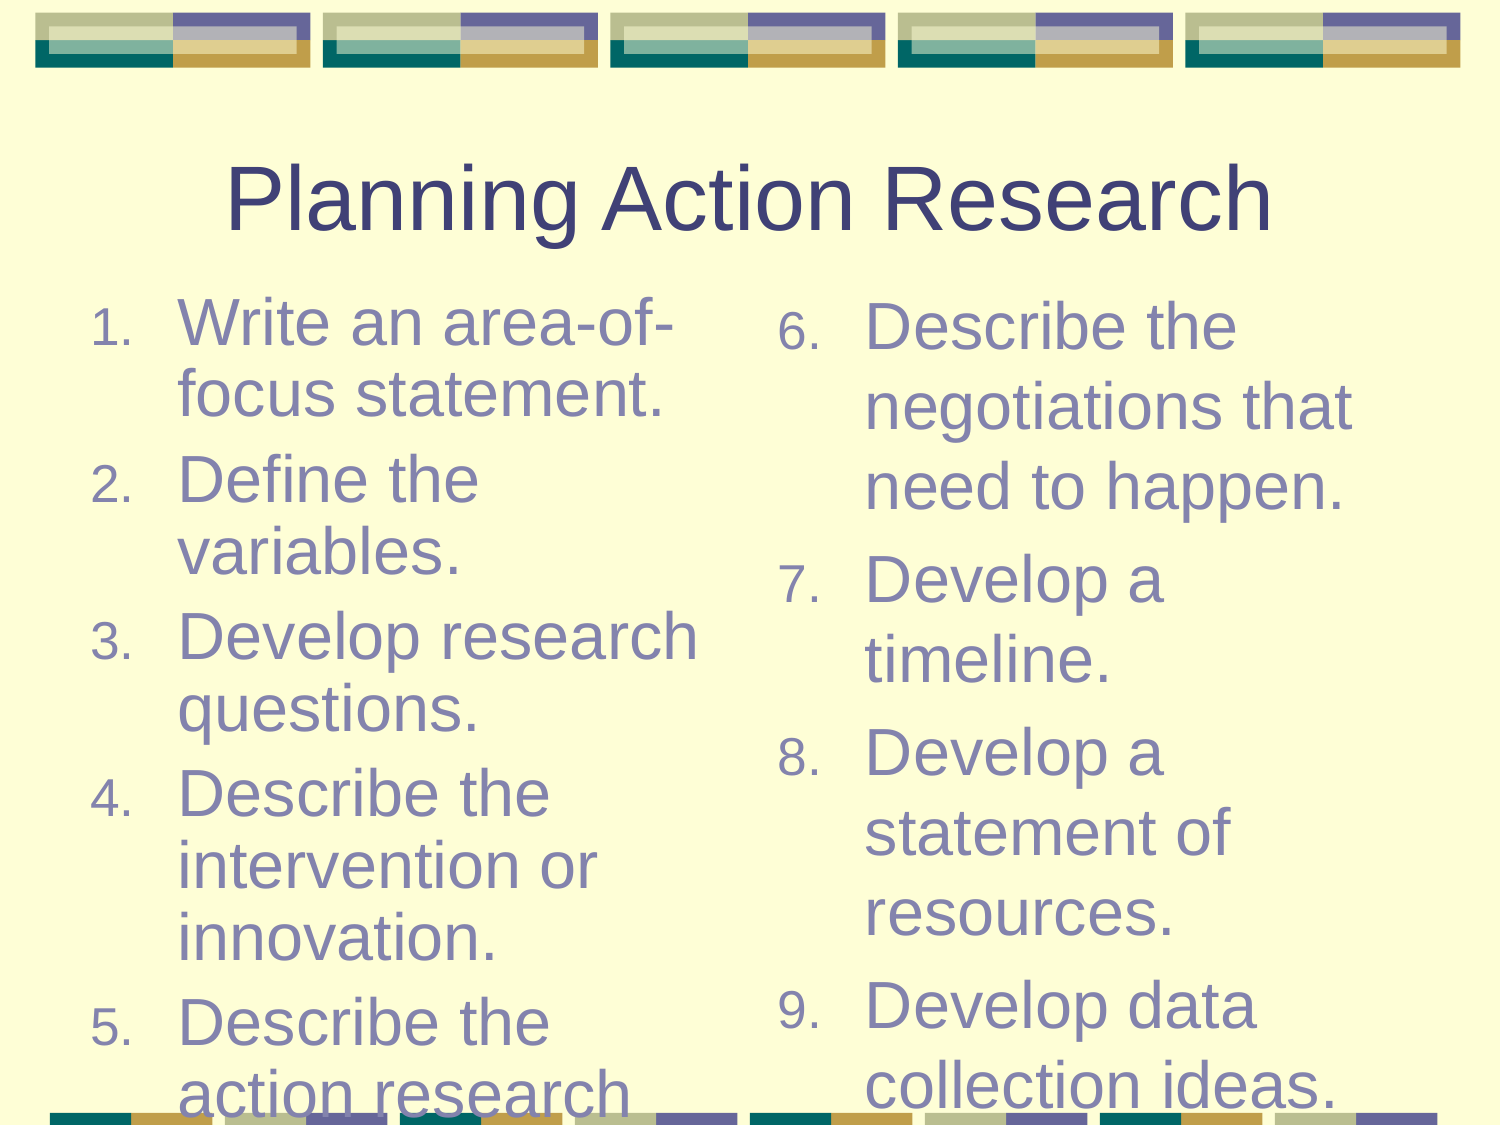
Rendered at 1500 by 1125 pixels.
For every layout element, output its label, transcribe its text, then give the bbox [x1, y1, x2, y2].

title Planning Action Research [112, 99, 1388, 288]
list Write an area-of-focus statement. Define the variables. Develop research questions. Describe the intervention or innovation. Describe the action research group. [74, 279, 726, 1051]
list Describe the negotiations that need to happen. Develop a timeline. Develop a statement of resources. Develop data collection ideas. Put action plan into action. [762, 274, 1438, 1076]
